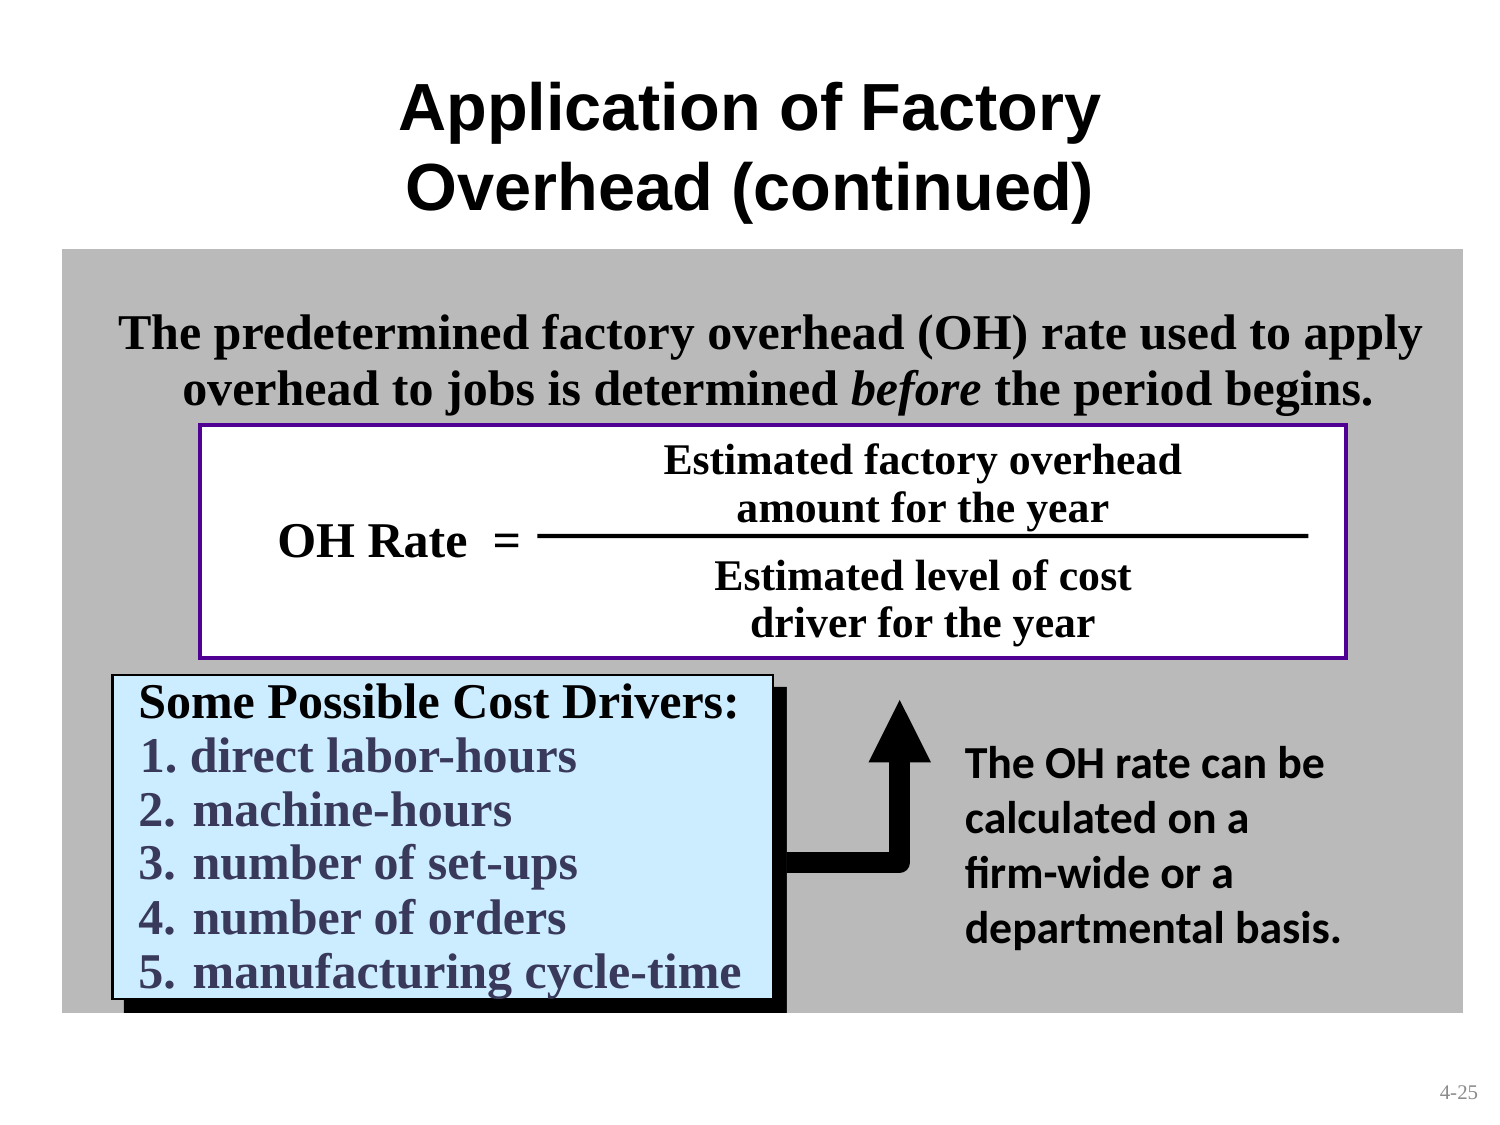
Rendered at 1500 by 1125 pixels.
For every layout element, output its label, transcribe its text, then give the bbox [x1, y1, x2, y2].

list [62, 249, 1463, 294]
text_box Some Possible Cost Drivers: 1. direct labor-hours 2. machine-hours 3. number of set-ups 4. number of orders 5. manufacturing cycle-time [112, 674, 773, 999]
slide_number 4-25 [1417, 1068, 1494, 1114]
text_box [786, 699, 906, 863]
text_box Application of Factory Overhead (continued) [275, 62, 1225, 225]
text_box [199, 424, 1347, 659]
text_box The predetermined factory overhead (OH) rate used to apply overhead to jobs is determined before the period begins. [37, 294, 1463, 475]
list [62, 475, 1463, 1013]
text_box The OH rate can be calculated on a firm-wide or a departmental basis. [950, 724, 1447, 960]
